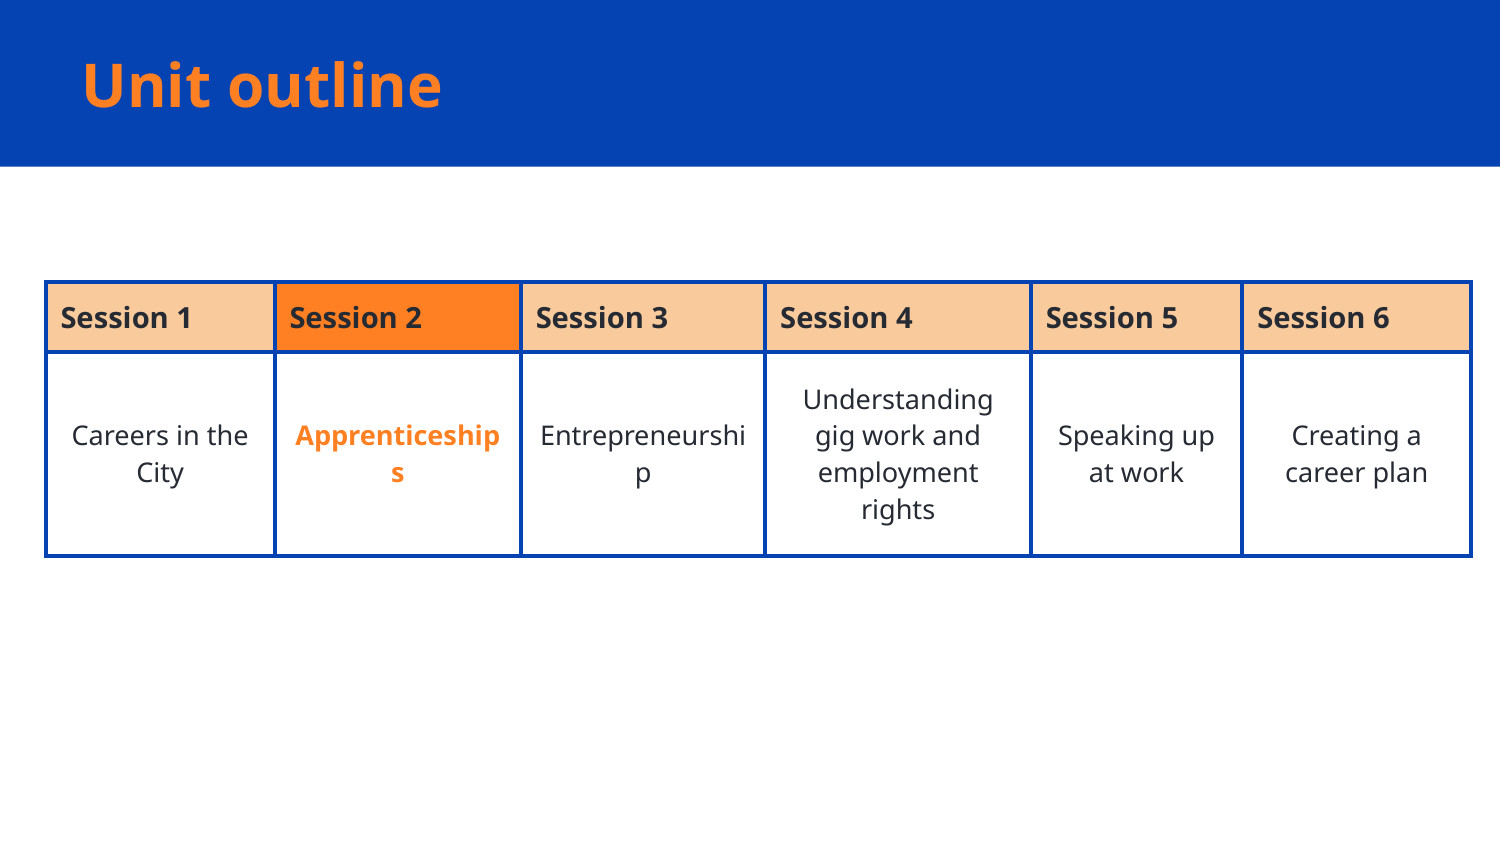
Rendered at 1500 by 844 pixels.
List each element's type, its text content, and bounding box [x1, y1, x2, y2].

table_header Session 6 [1244, 284, 1469, 350]
table_cell Speaking up at work [1033, 354, 1240, 554]
table_cell Understanding gig work and employment rights [767, 354, 1029, 554]
table_header Session 3 [523, 284, 763, 350]
table_header Session 4 [767, 284, 1029, 350]
table_cell Apprenticeships [277, 354, 519, 554]
title Unit outline [66, 32, 1470, 135]
table_header Session 2 [277, 284, 519, 350]
table_cell Entrepreneurship [523, 354, 763, 554]
table_header Session 1 [48, 284, 273, 350]
table_header Session 5 [1033, 284, 1240, 350]
table_cell Creating a career plan [1244, 354, 1469, 554]
table_cell Careers in the City [48, 354, 273, 554]
